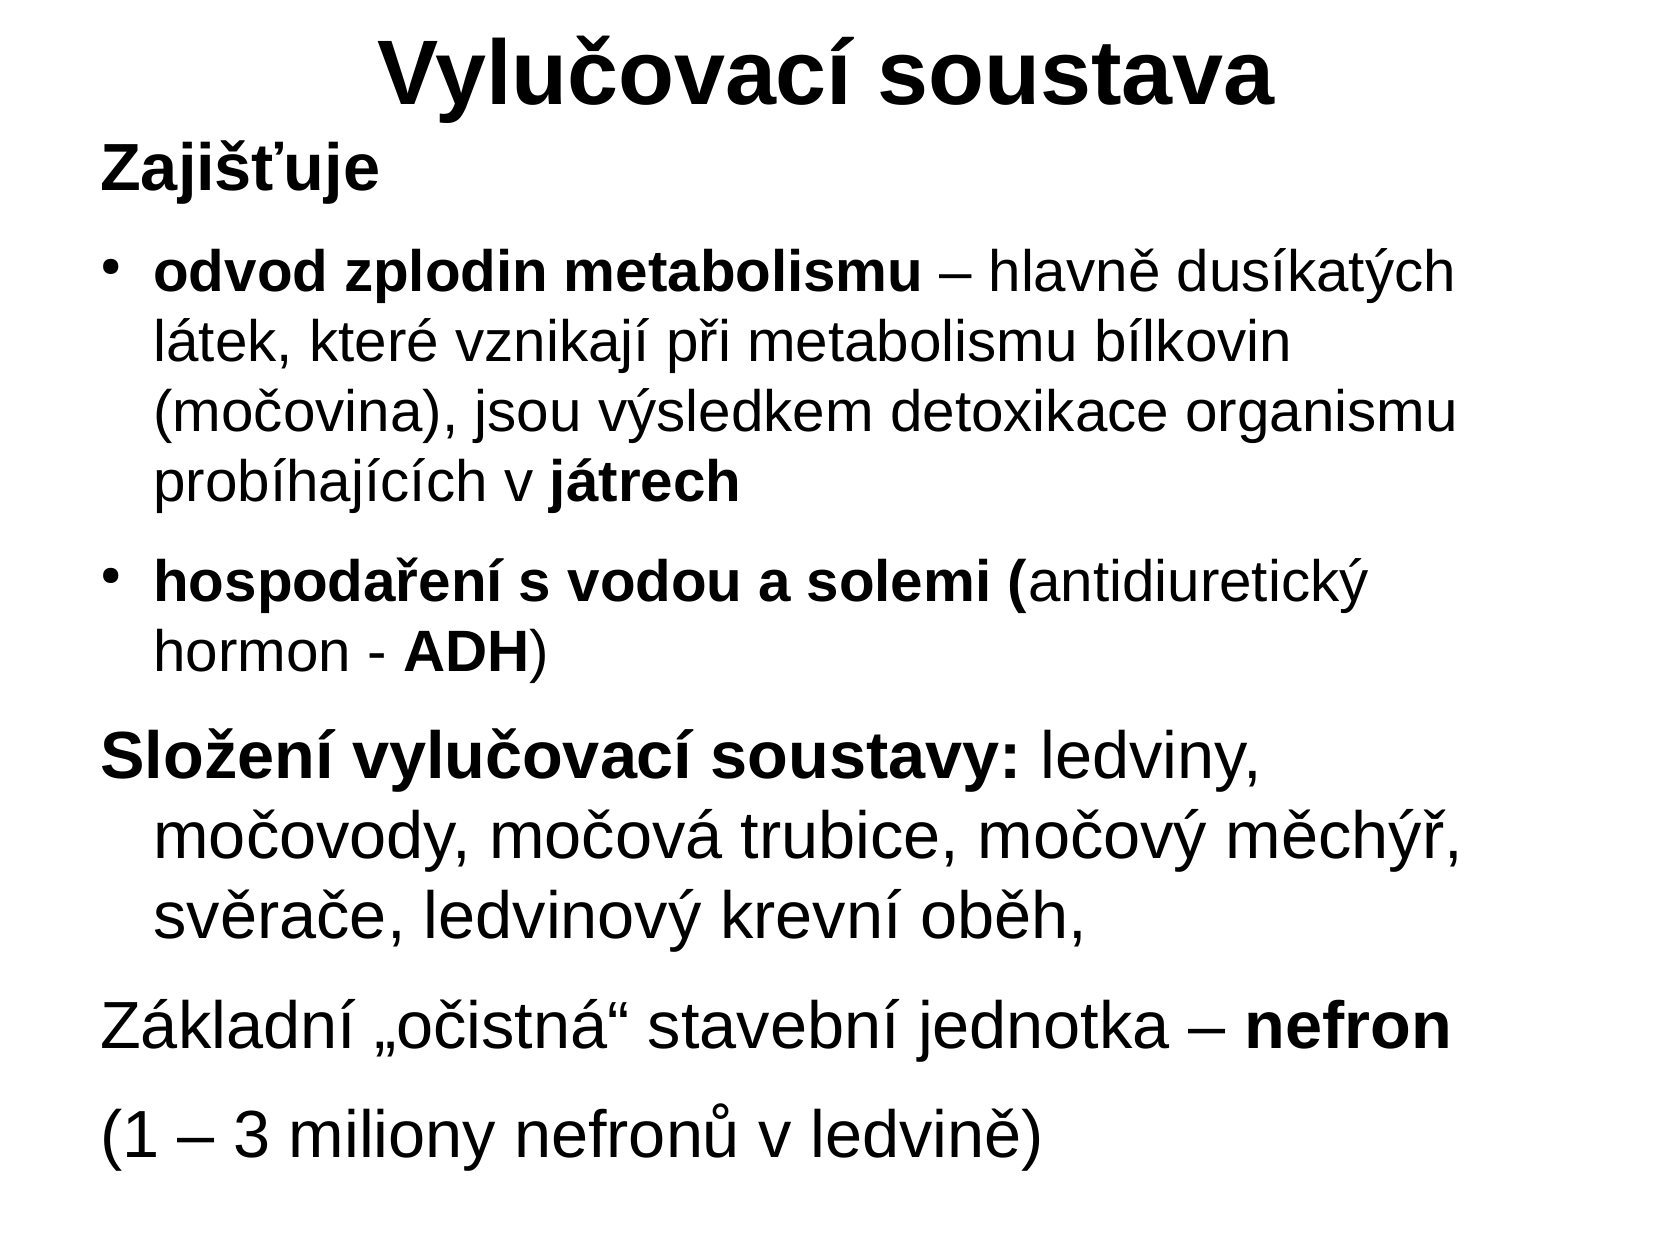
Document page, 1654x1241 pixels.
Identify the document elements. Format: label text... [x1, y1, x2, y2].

list Zajišťuje odvod zplodin metabolismu – hlavně dusíkatých látek, které vznikají při metabolismu bílkovin (močovina), jsou výsledkem detoxikace organismu probíhajících v játrech hospodaření s vodou a solemi (antidiuretický hormon - ADH) Složení vylučovací soustavy: ledviny, močovody, močová trubice, močový měchýř, svěrače, ledvinový krevní oběh, Základní „očistná“ stavební jednotka – nefron (1 – 3 miliony nefronů v ledvině) [82, 123, 1571, 1109]
title Vylučovací soustava [82, 0, 1571, 123]
